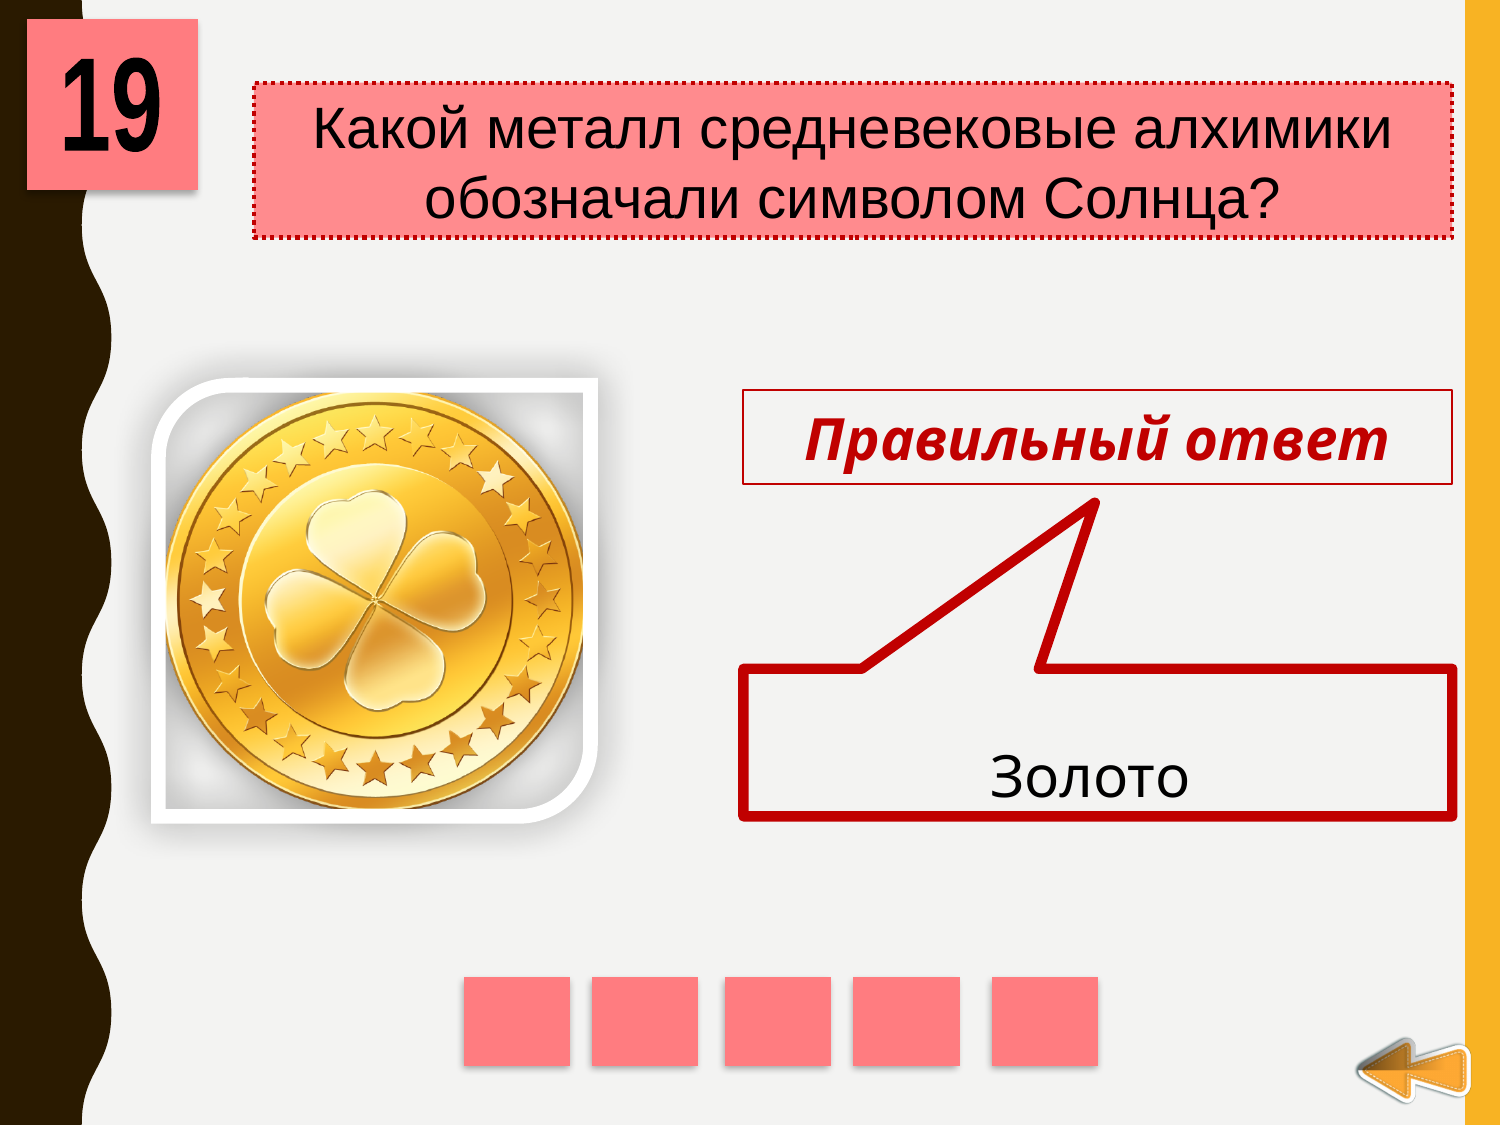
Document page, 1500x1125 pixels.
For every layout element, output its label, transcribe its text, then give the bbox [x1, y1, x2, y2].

text_box [991, 977, 1098, 1066]
text_box Правильный ответ [742, 389, 1453, 485]
text_box Золото [742, 501, 1454, 818]
text_box [26, 19, 198, 191]
picture [158, 385, 591, 817]
text_box [463, 977, 571, 1066]
picture [1352, 1036, 1472, 1106]
text_box Какой металл средневековые алхимики обозначали символом Солнца? [253, 82, 1453, 238]
text_box [591, 977, 699, 1066]
text_box [725, 977, 832, 1066]
text_box [853, 977, 960, 1066]
